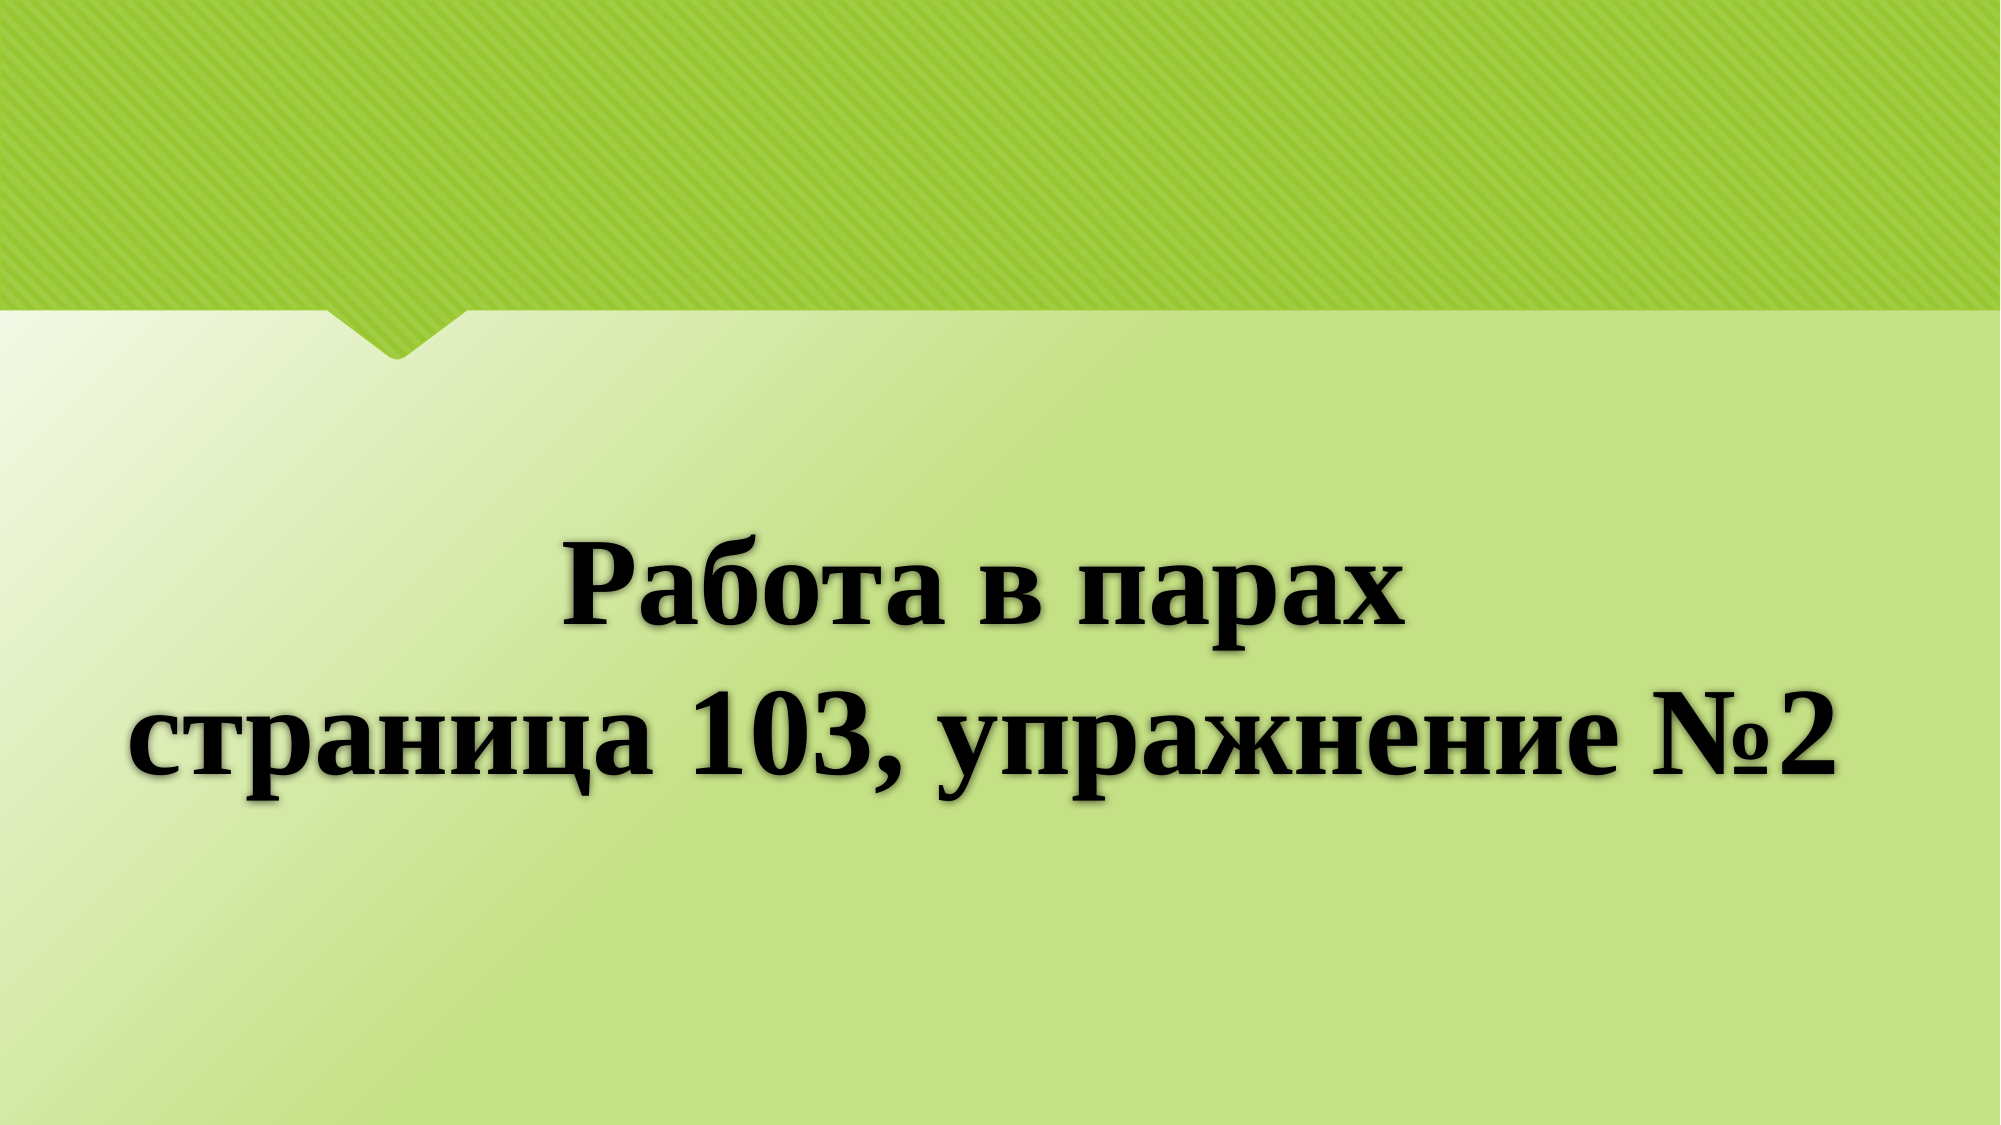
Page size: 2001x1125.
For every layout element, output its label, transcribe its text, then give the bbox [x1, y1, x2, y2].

title Работа в парах страница 103, упражнение №2 [81, 321, 1886, 808]
